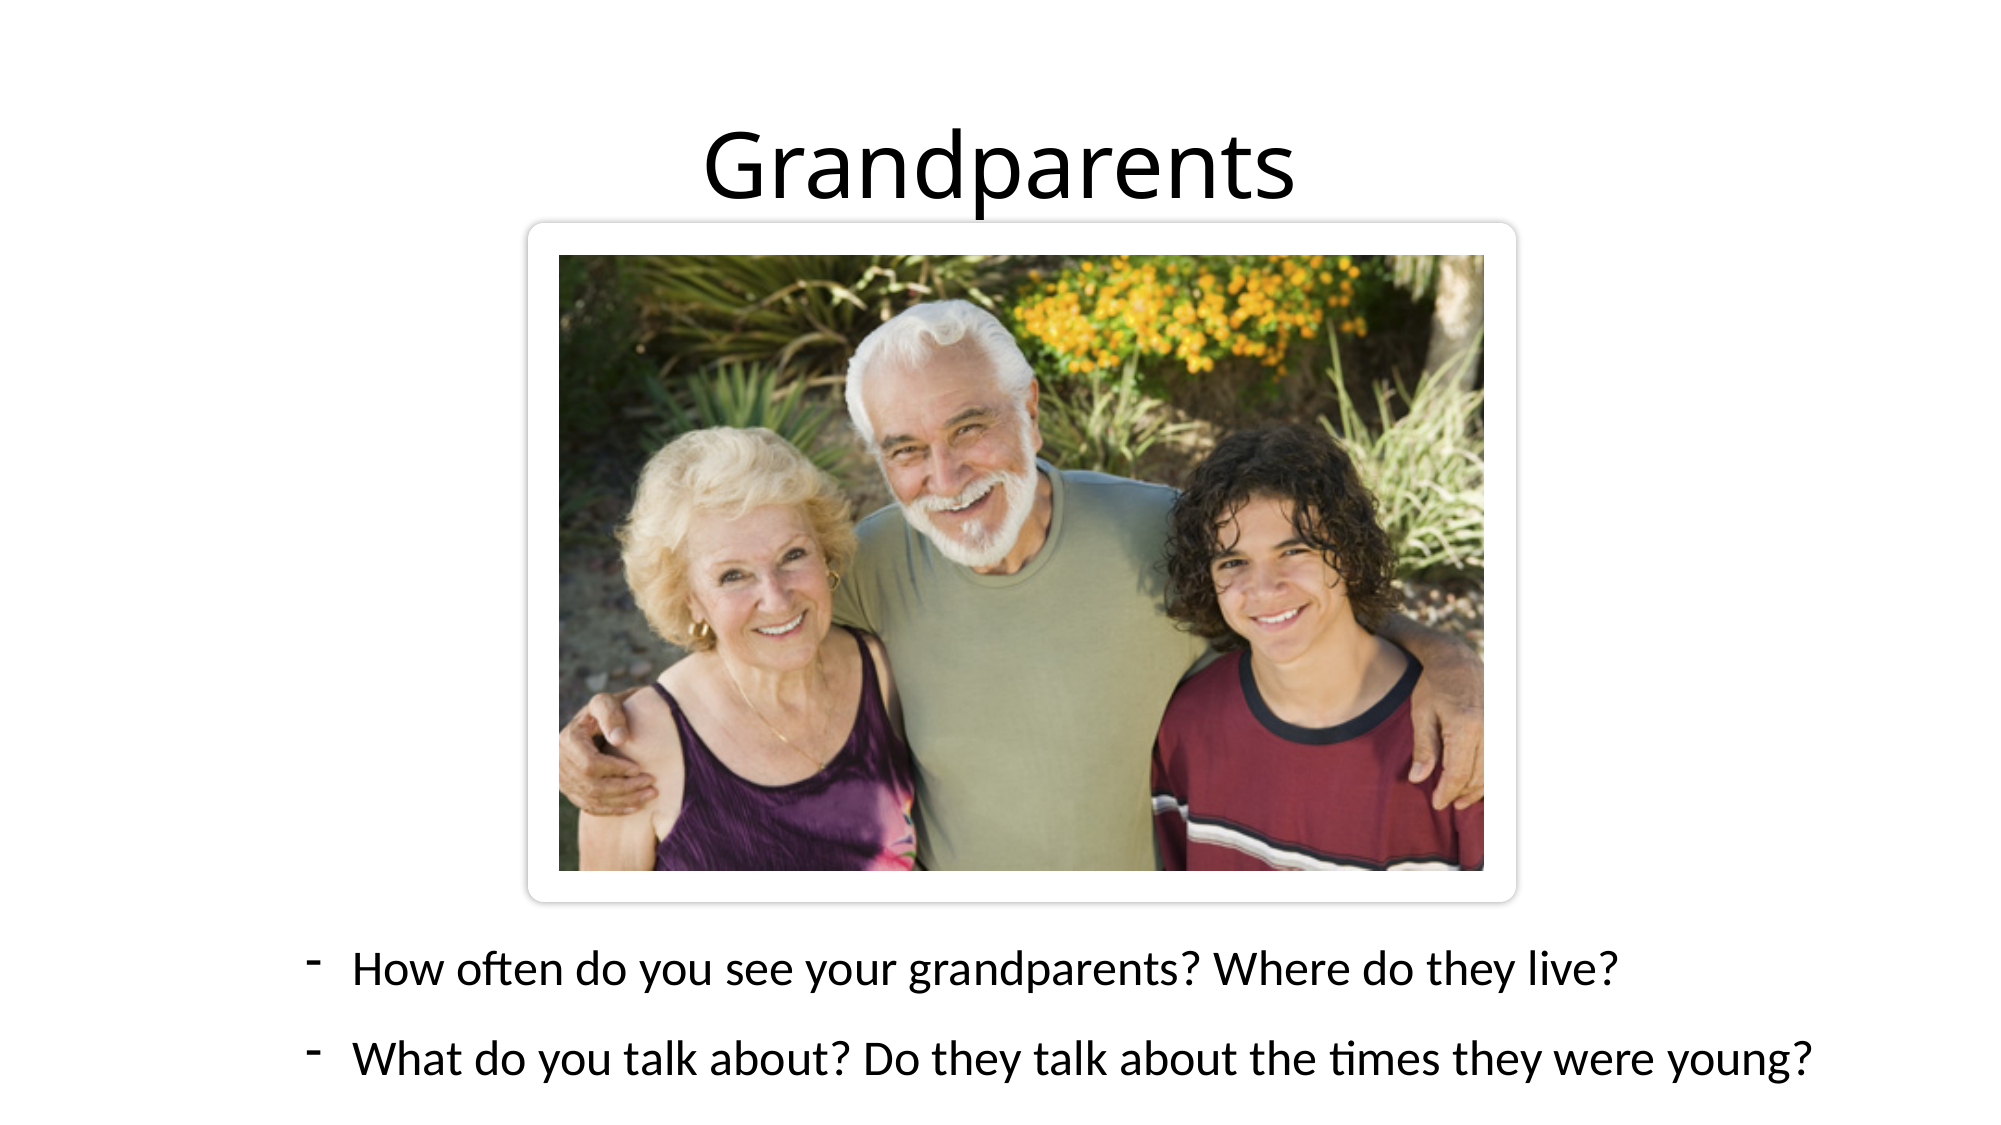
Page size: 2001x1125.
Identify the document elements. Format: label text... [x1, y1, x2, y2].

text_box How often do you see your grandparents? Where do they live? What do you talk about? Do they talk about the times they were young? [290, 897, 1863, 1093]
title Grandparents [137, 59, 1863, 278]
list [559, 254, 1485, 871]
